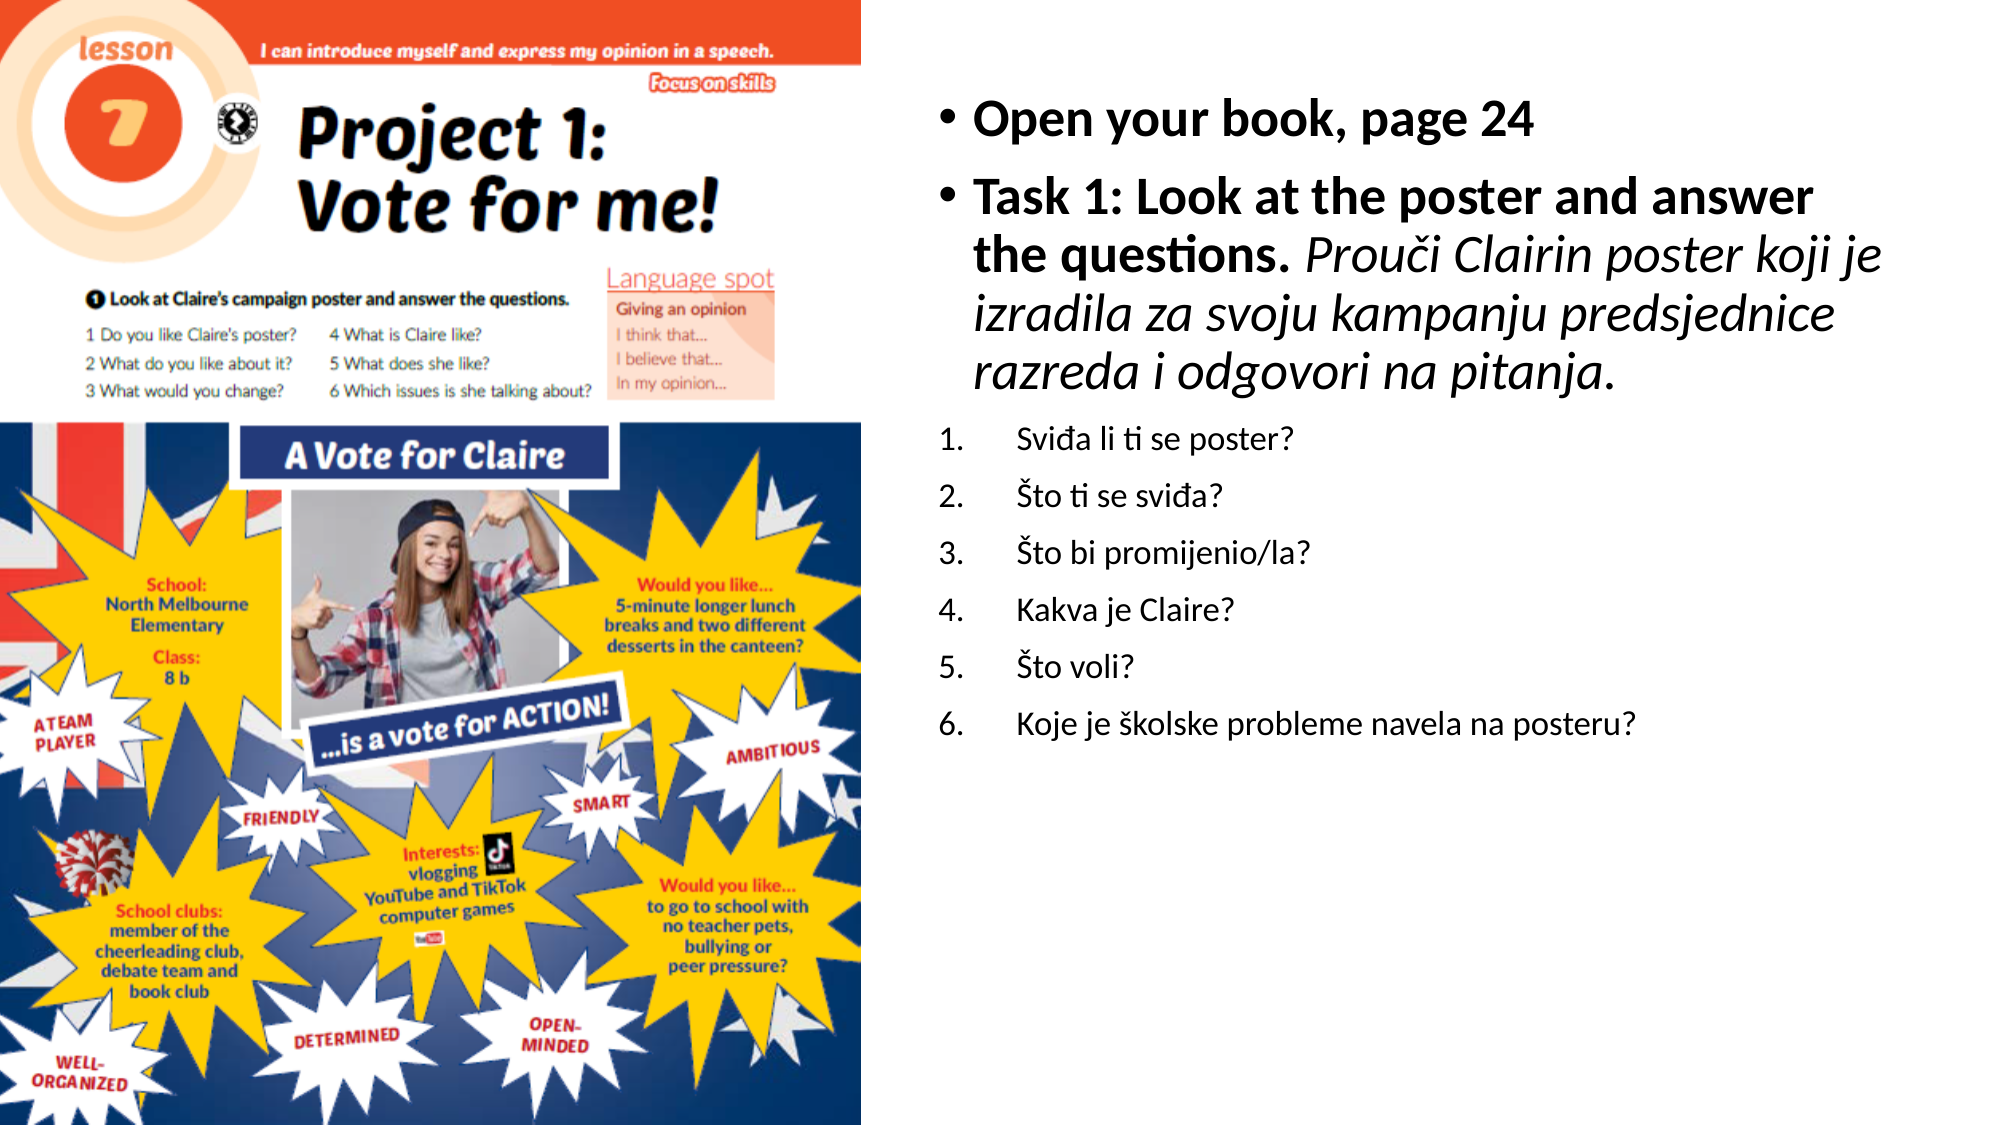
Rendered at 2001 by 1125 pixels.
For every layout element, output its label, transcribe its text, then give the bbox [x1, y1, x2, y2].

picture [0, 0, 861, 1125]
list Open your book, page 24 Task 1: Look at the poster and answer the questions. Prouči Clairin poster koji je izradila za svoju kampanju predsjednice razreda i odgovori na pitanja. Sviđa li ti se poster? Što ti se sviđa? Što bi promijenio/la? Kakva je Claire? Što voli? Koje je školske probleme navela na posteru? [923, 82, 1905, 797]
